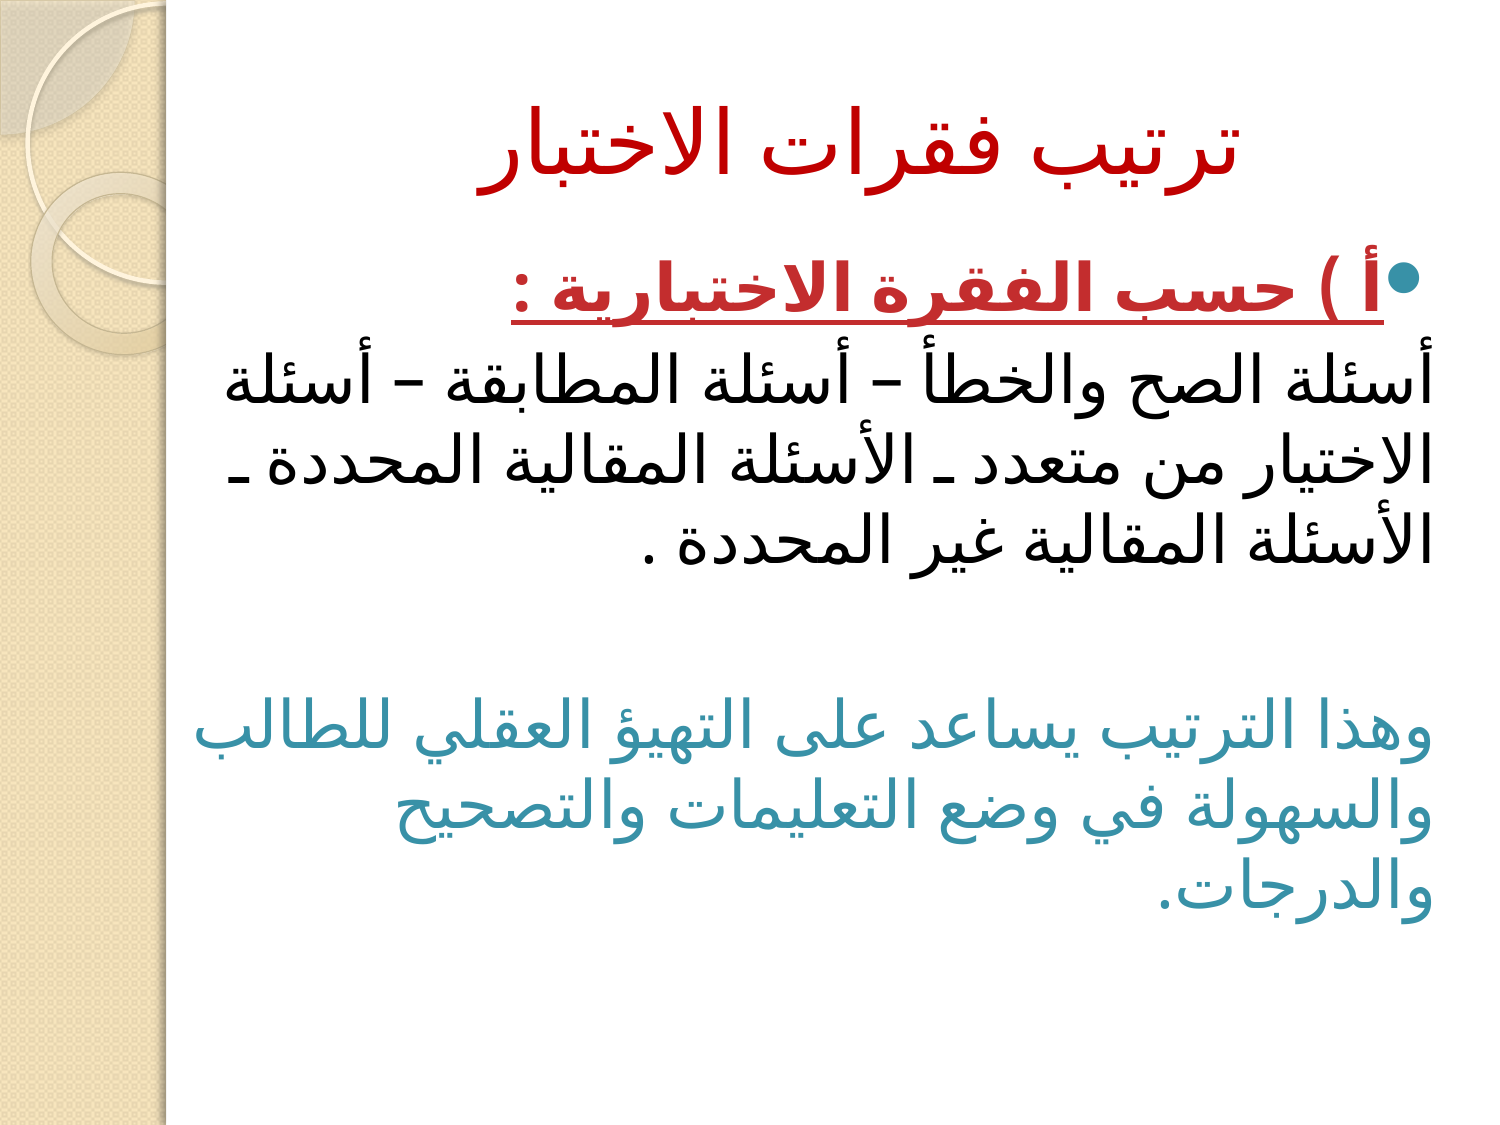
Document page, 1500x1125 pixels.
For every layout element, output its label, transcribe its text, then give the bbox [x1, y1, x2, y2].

title ترتيب فقرات الاختبار [235, 45, 1466, 233]
list أ ) حسب الفقرة الاختبارية : أسئلة الصح والخطأ – أسئلة المطابقة – أسئلة الاختيار من متعدد ـ الأسئلة المقالية المحددة ـ الأسئلة المقالية غير المحددة . وهذا الترتيب يساعد على التهيؤ العقلي للطالب والسهولة في وضع التعليمات والتصحيح والدرجات. [171, 237, 1466, 1025]
